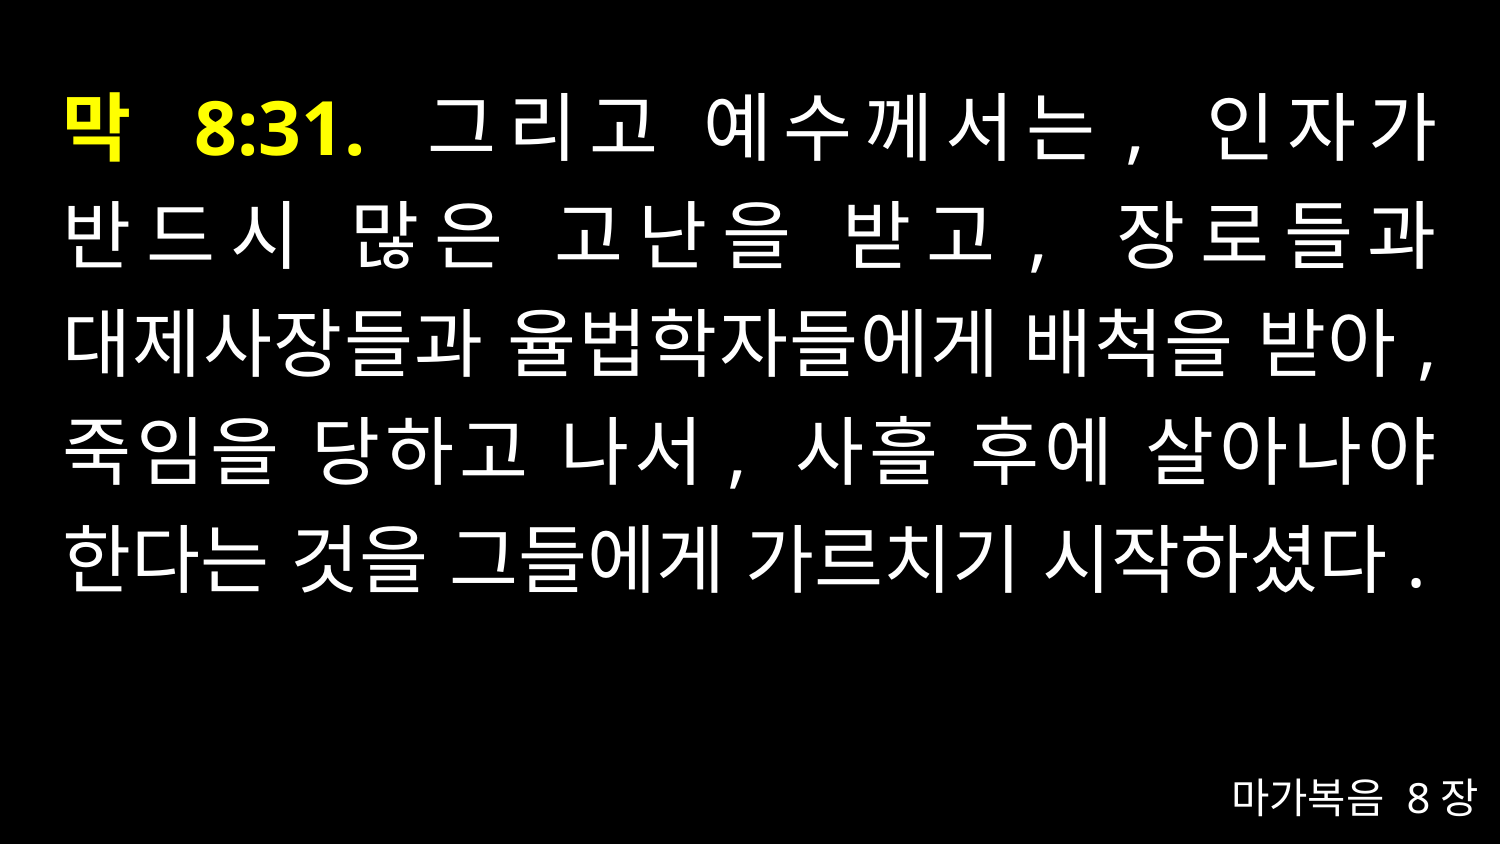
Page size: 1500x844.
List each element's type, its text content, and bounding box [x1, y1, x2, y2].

subtitle 마가복음 8장 [916, 770, 1500, 844]
title 막 8:31. 그리고 예수께서는, 인자가 반드시 많은 고난을 받고, 장로들과 대제사장들과 율법학자들에게 배척을 받아, 죽임을 당하고 나서, 사흘 후에 살아나야 한다는 것을 그들에게 가르치기 시작하셨다. [0, 0, 1500, 844]
